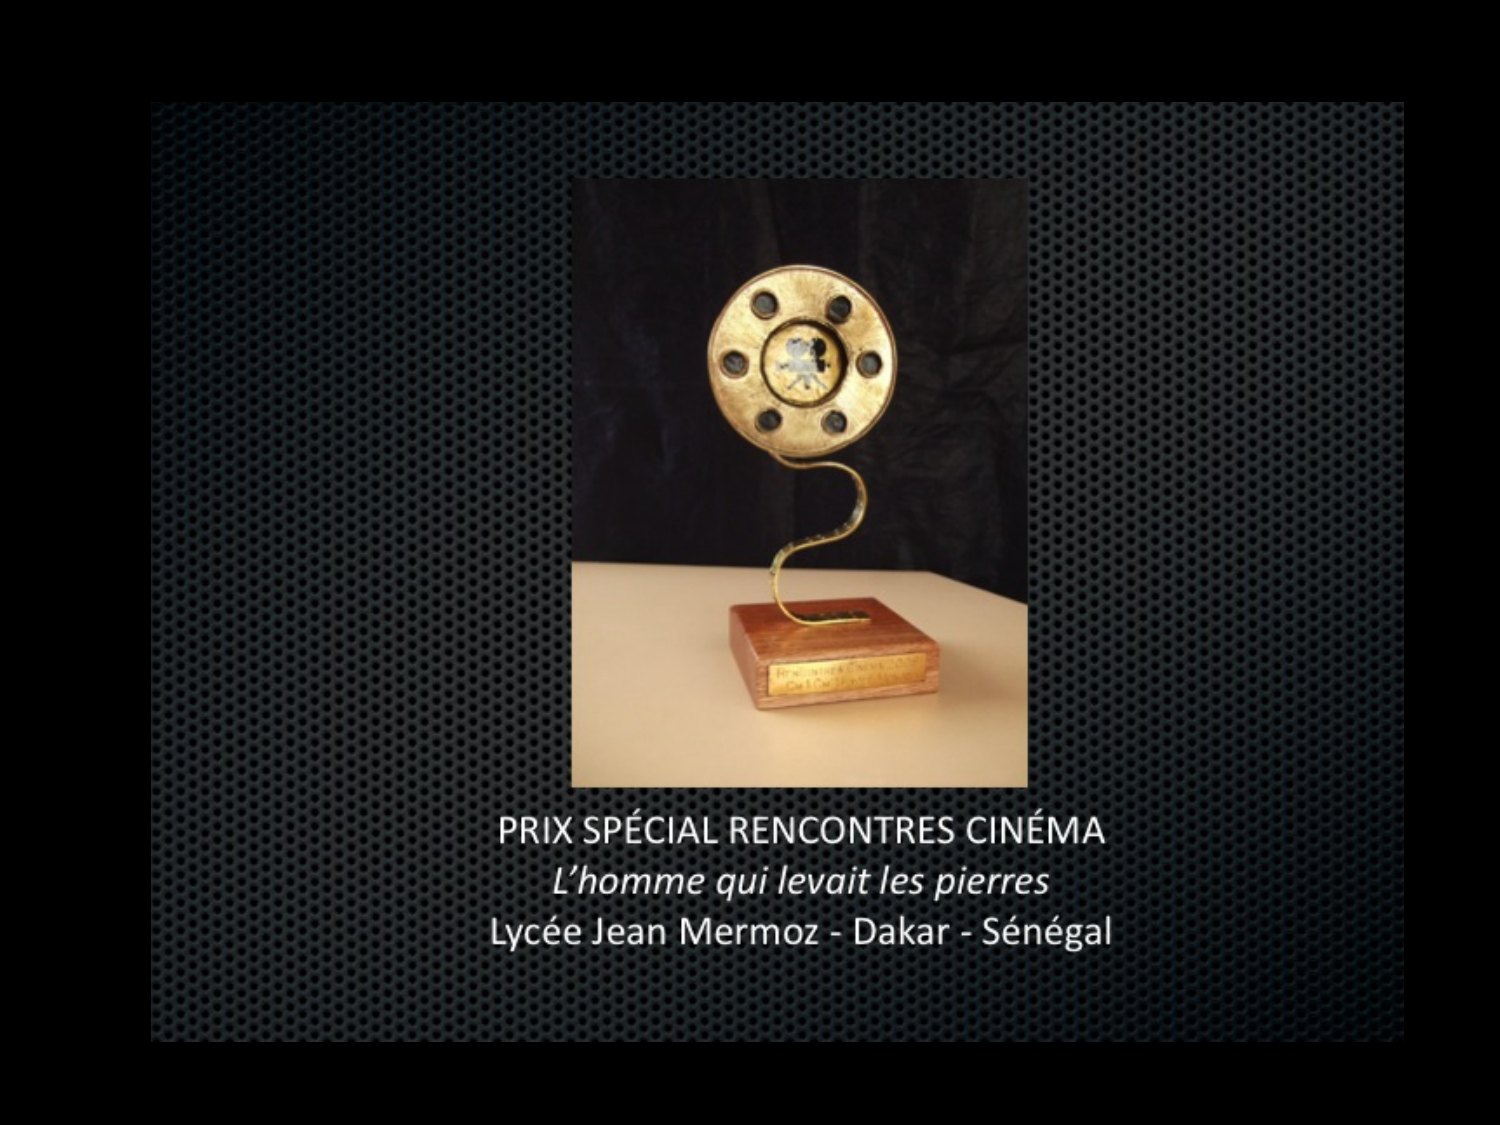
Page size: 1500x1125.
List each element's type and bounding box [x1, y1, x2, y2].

list [0, 102, 1500, 1042]
